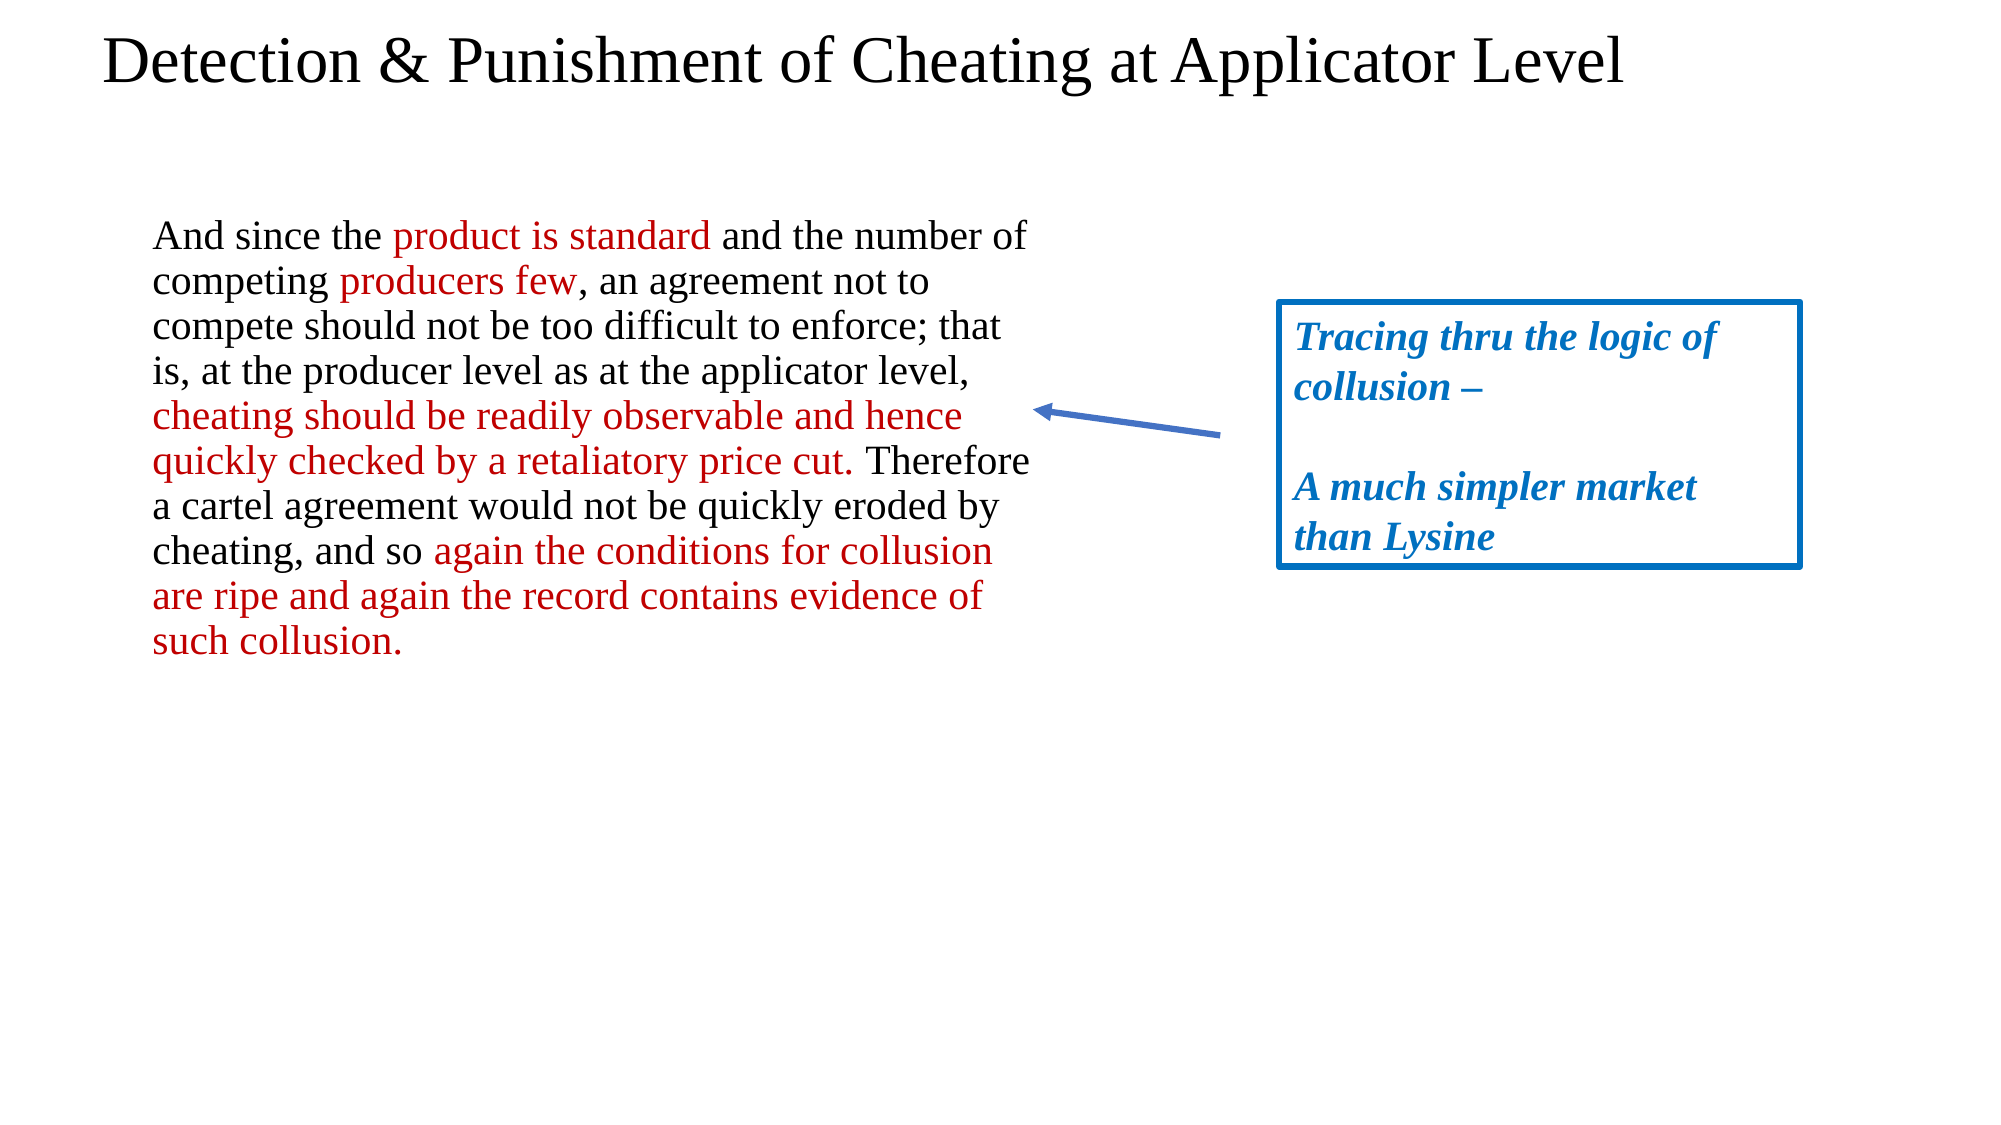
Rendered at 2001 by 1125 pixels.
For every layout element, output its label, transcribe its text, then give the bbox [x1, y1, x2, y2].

title Detection & Punishment of Cheating at Applicator Level [87, 0, 1813, 170]
list And since the product is standard and the number of competing producers few, an agreement not to compete should not be too difficult to enforce; that is, at the producer level as at the applicator level, cheating should be readily observable and hence quickly checked by a retaliatory price cut. Therefore a cartel agreement would not be quickly eroded by cheating, and so again the conditions for collusion are ripe and again the record contains evidence of such collusion. [137, 205, 1061, 1125]
text_box Tracing thru the logic of collusion – A much simpler market than Lysine [1279, 301, 1800, 567]
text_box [1032, 409, 1221, 436]
